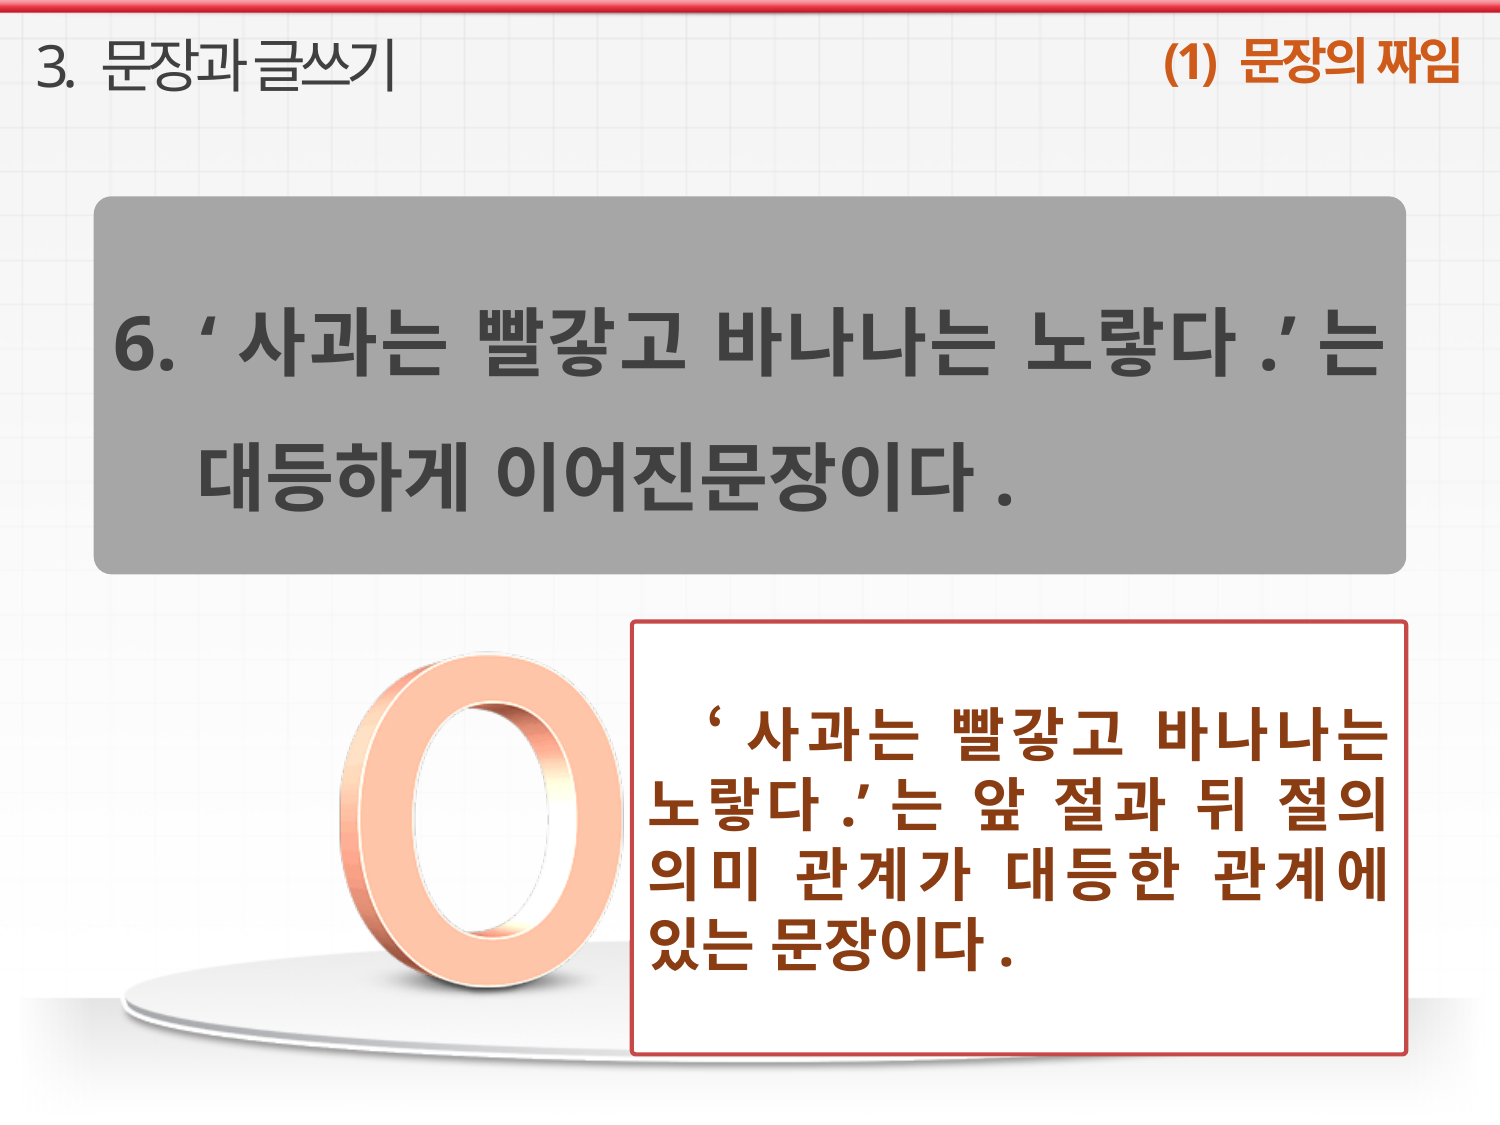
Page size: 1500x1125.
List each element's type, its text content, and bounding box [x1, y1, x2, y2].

text_box 6. ‘사과는 빨갛고 바나나는 노랗다.’는 대등하게 이어진문장이다. [91, 194, 1409, 577]
list 3. 문장과 글쓰기 [0, 0, 772, 101]
text_box ‘사과는 빨갛고 바나나는 노랗다.’는 앞 절과 뒤 절의 의미 관계가 대등한 관계에 있는 문장이다. [629, 619, 1409, 1057]
picture [0, 91, 1500, 1125]
list (1) 문장의 짜임 [667, 0, 1500, 91]
